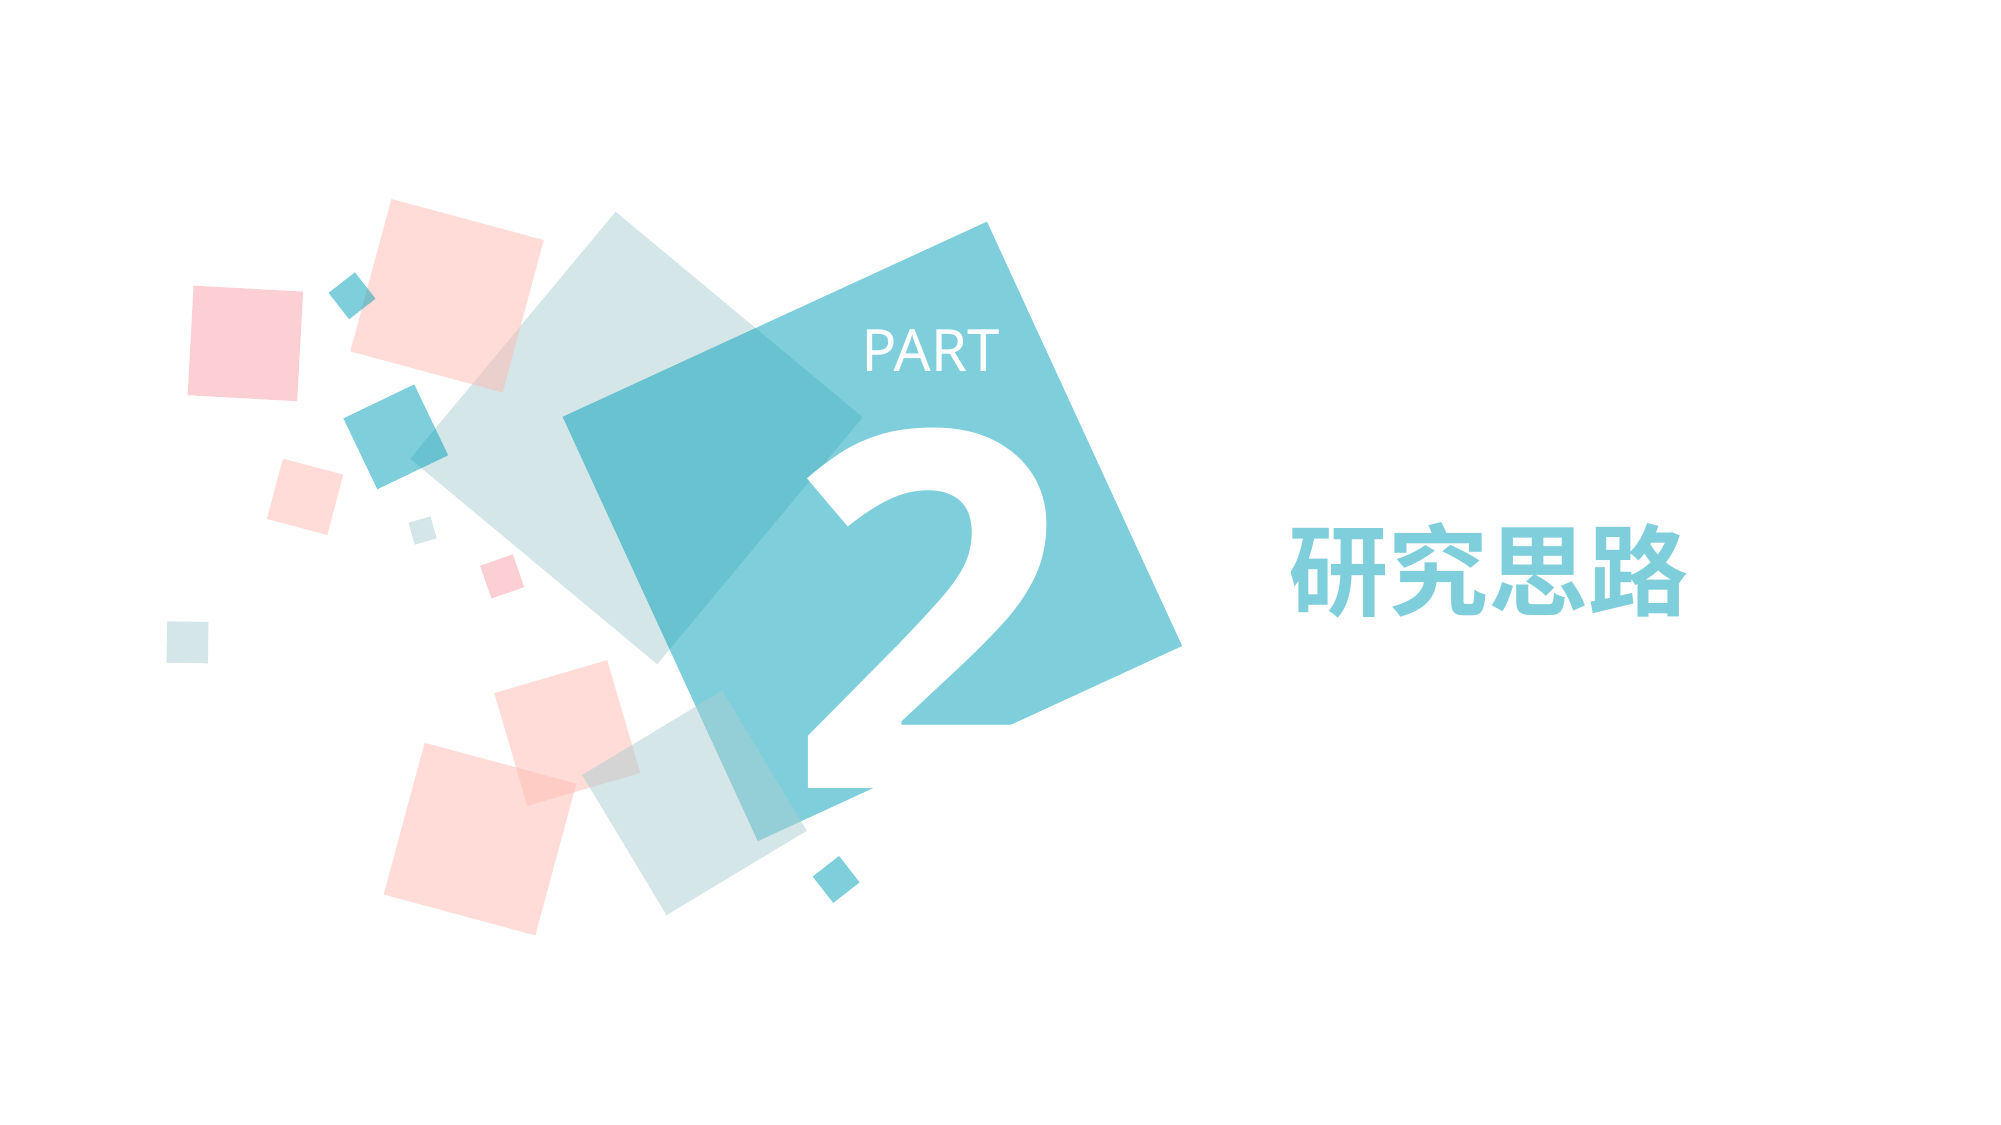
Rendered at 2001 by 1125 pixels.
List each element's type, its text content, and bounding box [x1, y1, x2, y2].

text_box 2 [773, 283, 1088, 896]
text_box 研究思路 [1274, 441, 1704, 742]
text_box PART [846, 305, 1015, 391]
